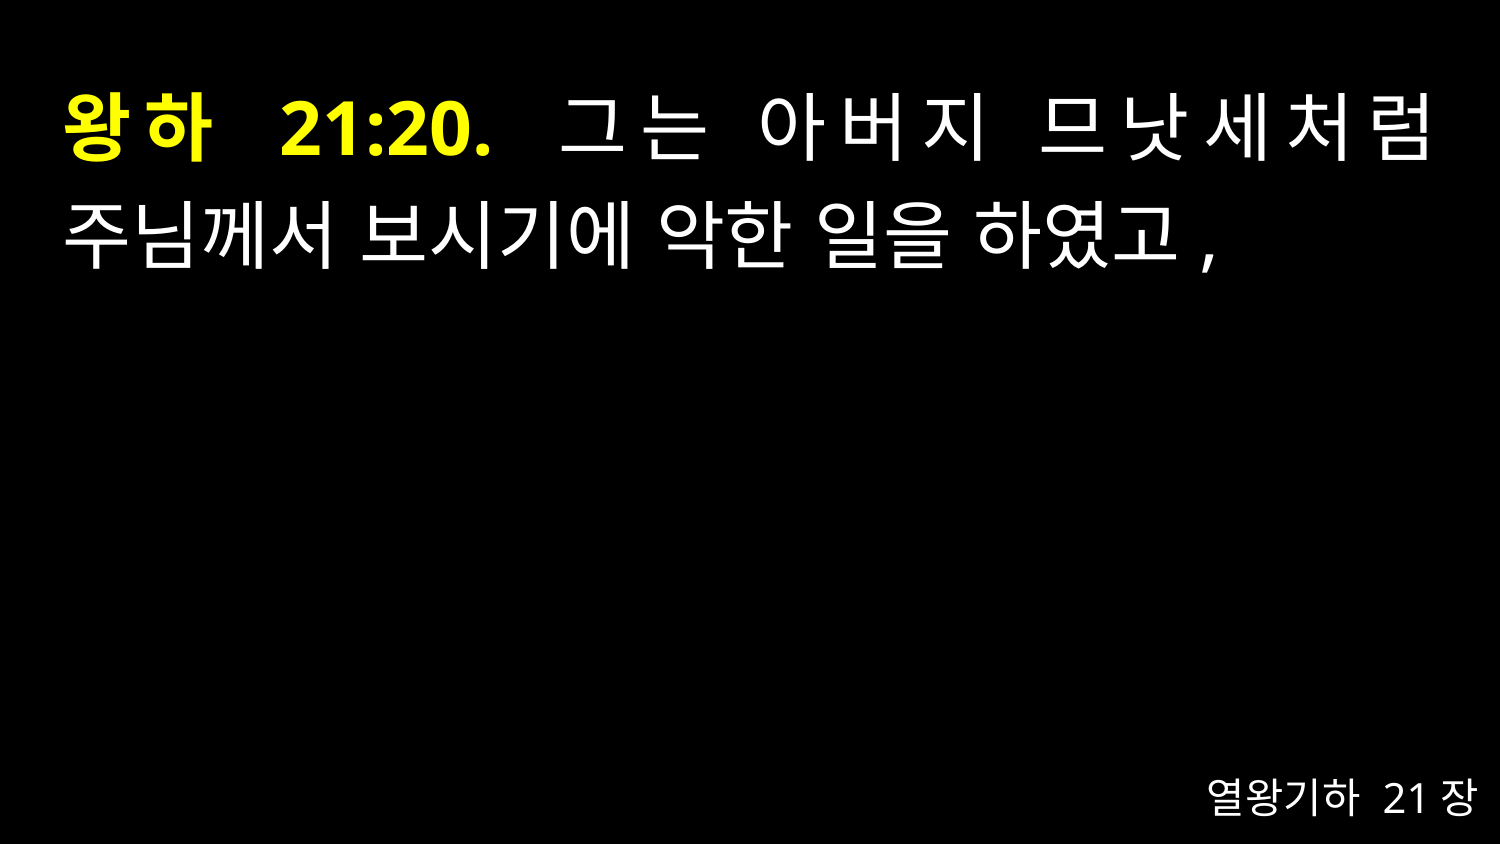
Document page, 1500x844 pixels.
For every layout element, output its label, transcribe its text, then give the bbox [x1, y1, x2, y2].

subtitle 열왕기하 21장 [916, 770, 1500, 844]
title 왕하 21:20. 그는 아버지 므낫세처럼 주님께서 보시기에 악한 일을 하였고, [0, 0, 1500, 844]
